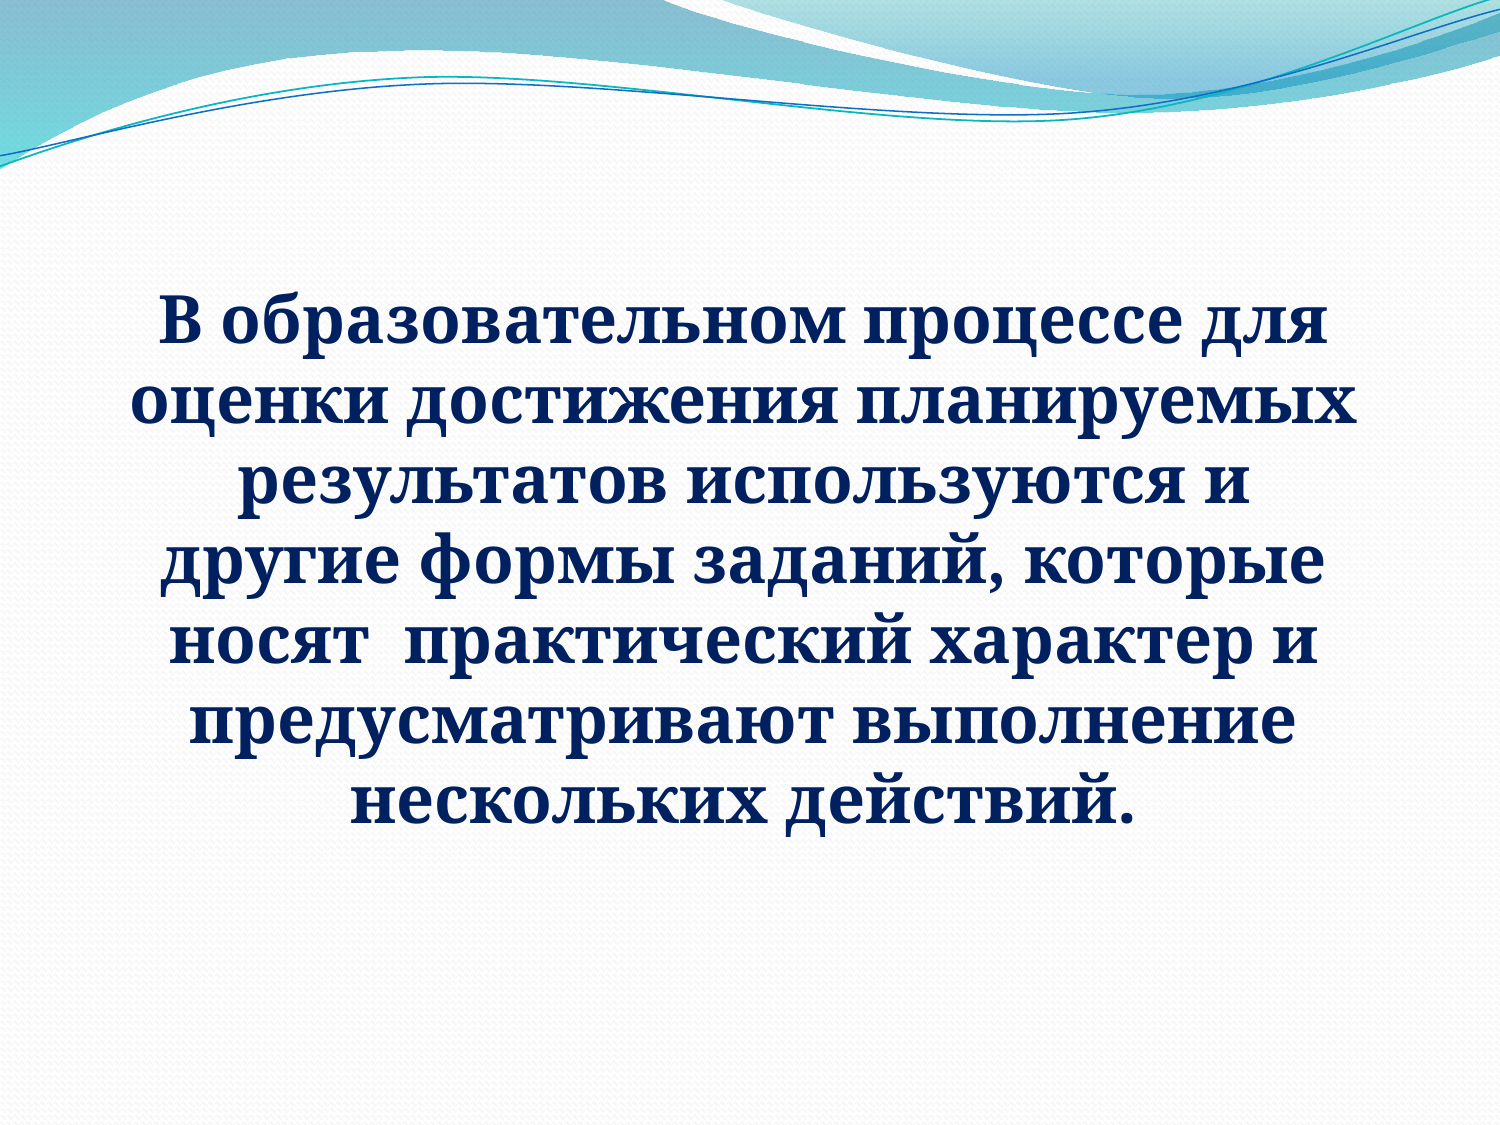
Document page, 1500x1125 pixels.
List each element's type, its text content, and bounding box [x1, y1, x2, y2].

text_box В образовательном процессе для оценки достижения планируемых результатов используются и другие формы заданий, которые носят практический характер и предусматривают выполнение нескольких действий. [100, 269, 1388, 844]
